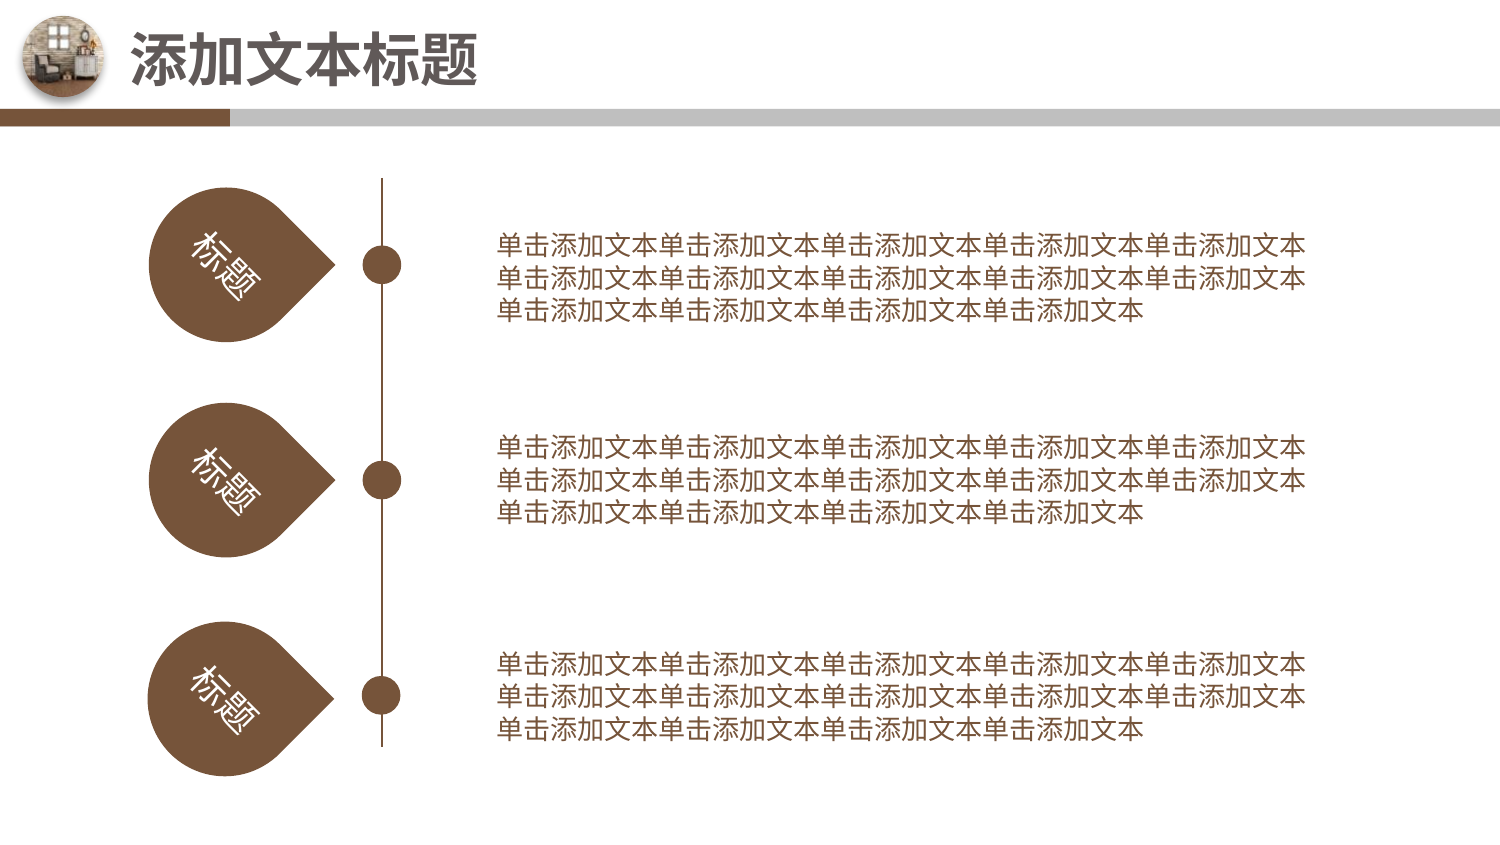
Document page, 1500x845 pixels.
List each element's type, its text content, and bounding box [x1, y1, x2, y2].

picture [22, 15, 104, 98]
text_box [363, 177, 400, 748]
text_box 标题 [147, 621, 335, 777]
text_box 标题 [148, 402, 336, 558]
text_box 标题 [148, 187, 336, 343]
text_box 添加文本标题 [114, 15, 969, 101]
text_box 单击添加文本单击添加文本单击添加文本单击添加文本单击添加文本单击添加文本单击添加文本单击添加文本单击添加文本单击添加文本单击添加文本单击添加文本单击添加文本单击添加文本 [481, 221, 1329, 334]
text_box 单击添加文本单击添加文本单击添加文本单击添加文本单击添加文本单击添加文本单击添加文本单击添加文本单击添加文本单击添加文本单击添加文本单击添加文本单击添加文本单击添加文本 [481, 639, 1329, 752]
text_box 单击添加文本单击添加文本单击添加文本单击添加文本单击添加文本单击添加文本单击添加文本单击添加文本单击添加文本单击添加文本单击添加文本单击添加文本单击添加文本单击添加文本 [481, 423, 1329, 536]
